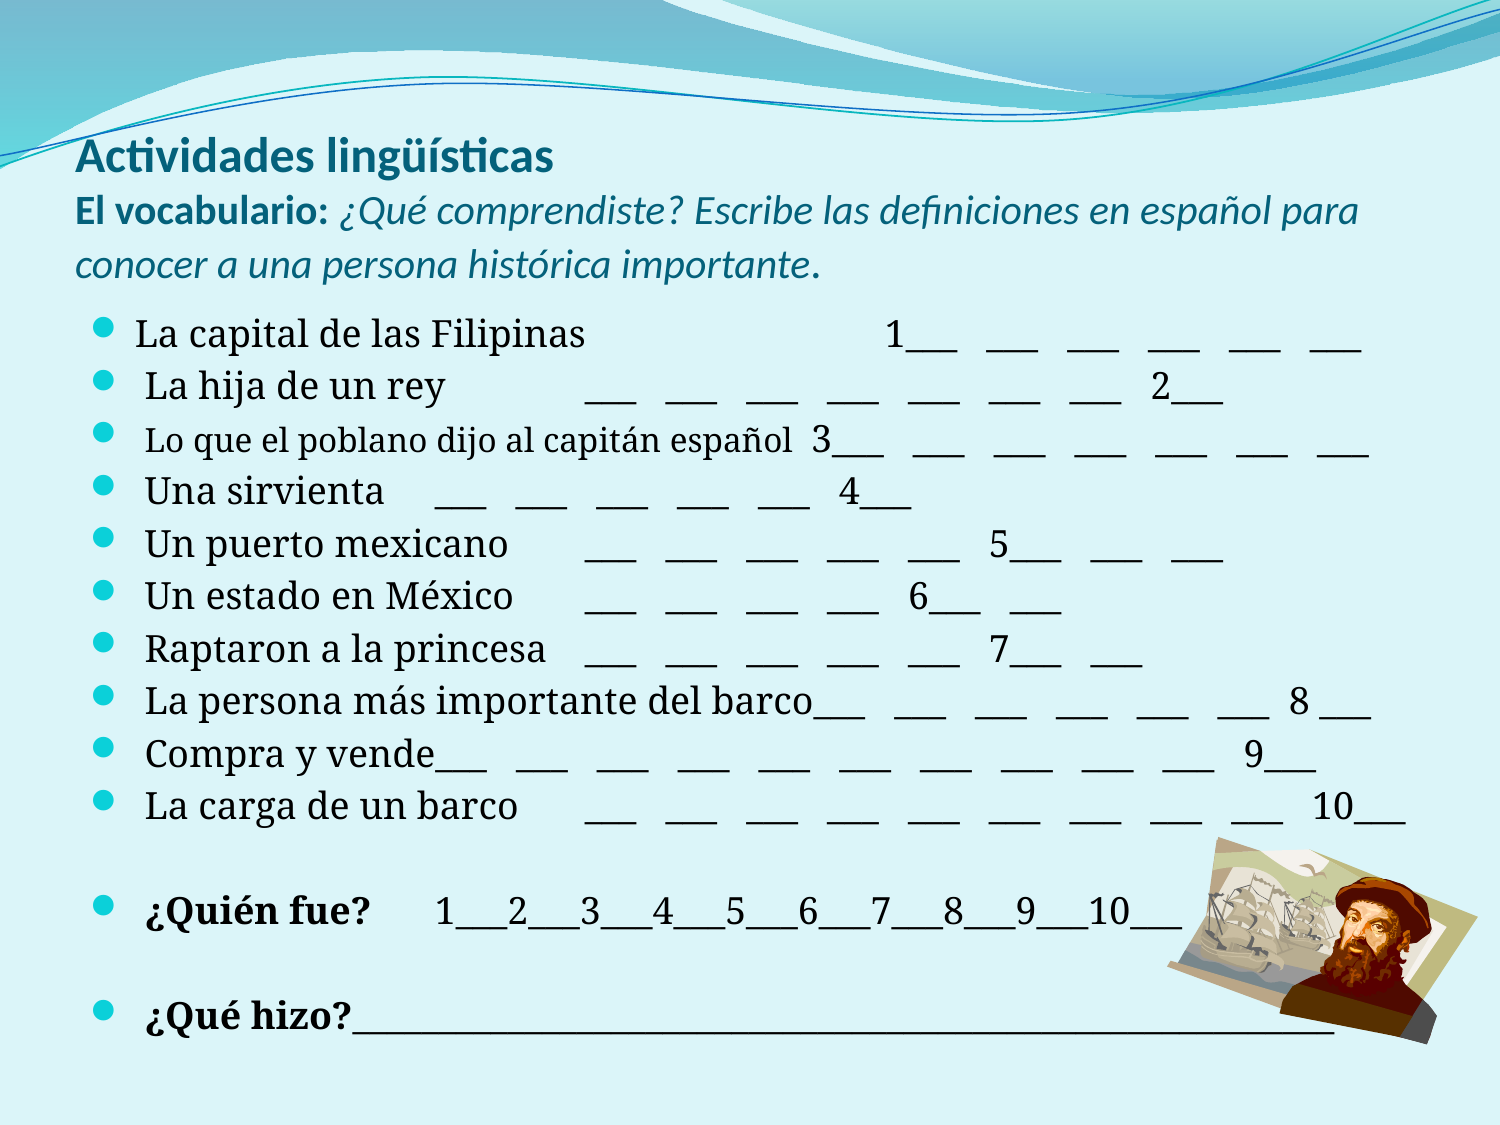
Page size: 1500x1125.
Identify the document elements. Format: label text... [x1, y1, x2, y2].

picture [1179, 854, 1468, 1025]
list La capital de las Filipinas 1___ ___ ___ ___ ___ ___ La hija de un rey ___ ___ ___ ___ ___ ___ ___ 2___ Lo que el poblano dijo al capitán español 3___ ___ ___ ___ ___ ___ ___ Una sirvienta ___ ___ ___ ___ ___ 4___ Un puerto mexicano ___ ___ ___ ___ ___ 5___ ___ ___ Un estado en México ___ ___ ___ ___ 6___ ___ Raptaron a la princesa ___ ___ ___ ___ ___ 7___ ___ La persona más importante del barco___ ___ ___ ___ ___ ___ 8 ___ Compra y vende___ ___ ___ ___ ___ ___ ___ ___ ___ ___ 9___ La carga de un barco ___ ___ ___ ___ ___ ___ ___ ___ ___ 10___ ¿Quién fue? 1___2___3___4___5___6___7___8___9___10___ ¿Qué hizo?_________________________________________________________ [74, 249, 1426, 1088]
title Actividades lingüísticas El vocabulario: ¿Qué comprendiste? Escribe las definiciones en español para conocer a una persona histórica importante. [74, 37, 1426, 249]
